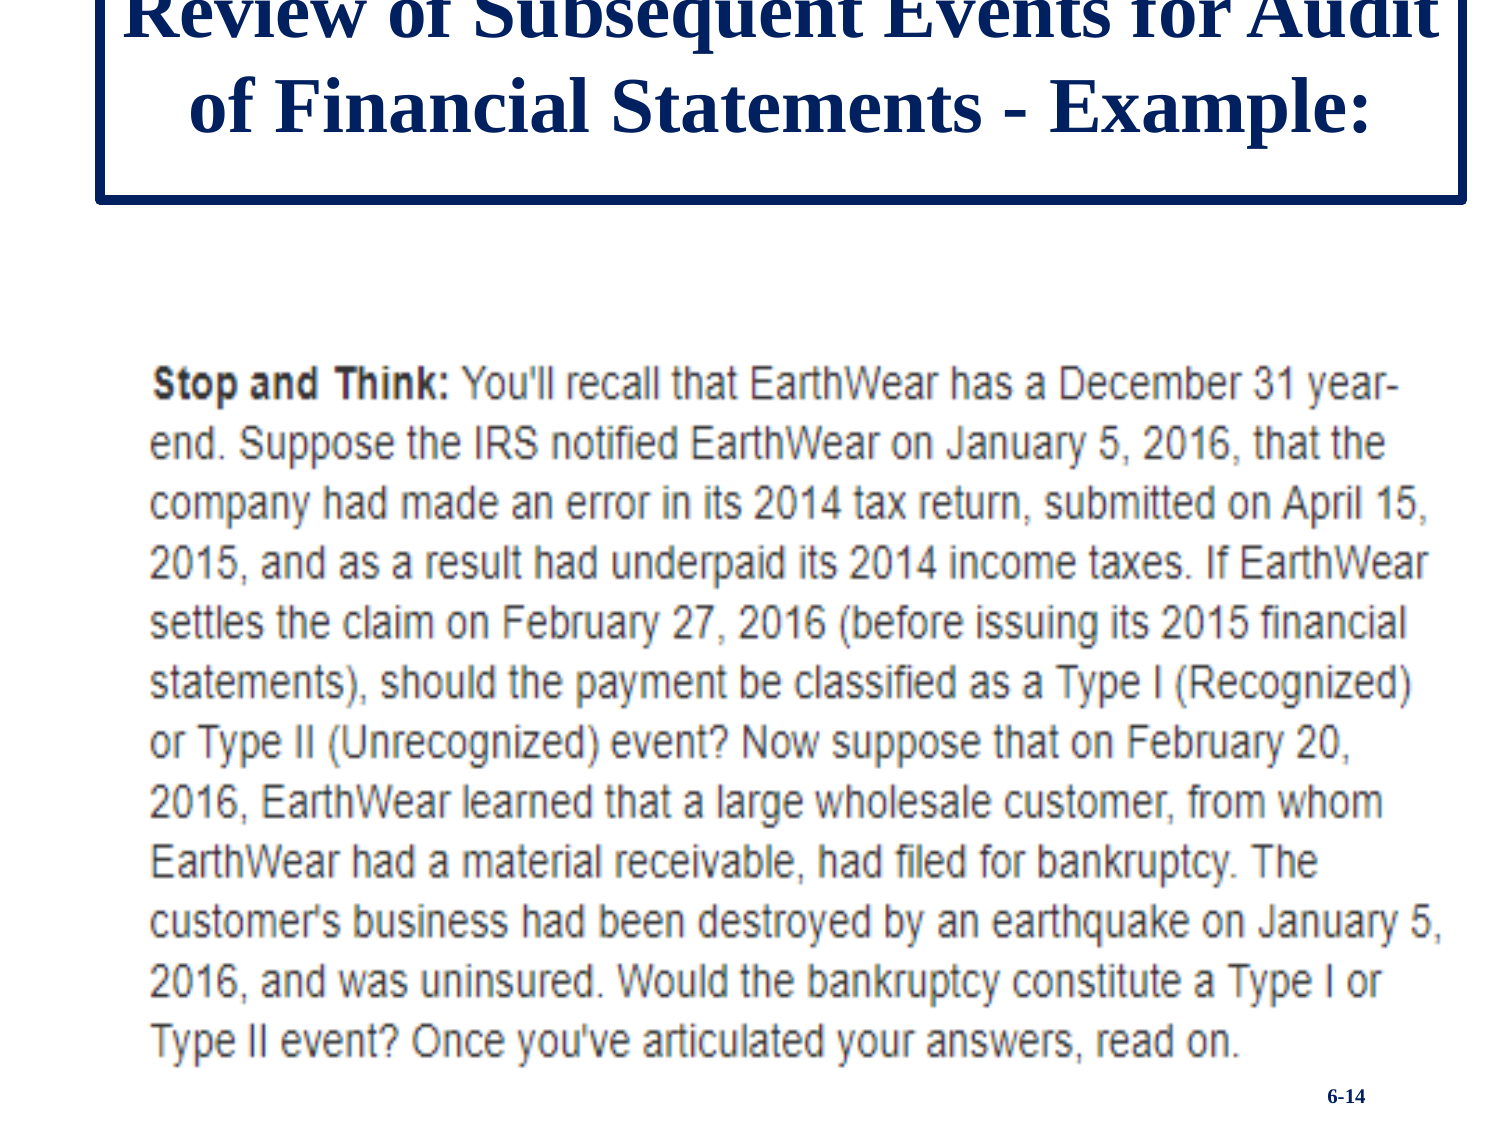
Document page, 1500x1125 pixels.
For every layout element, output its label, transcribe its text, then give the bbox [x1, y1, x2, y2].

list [99, 324, 1463, 1088]
title Review of Subsequent Events for Audit of Financial Statements - Example: [95, 0, 1467, 205]
slide_number 6-14 [1312, 1097, 1400, 1125]
